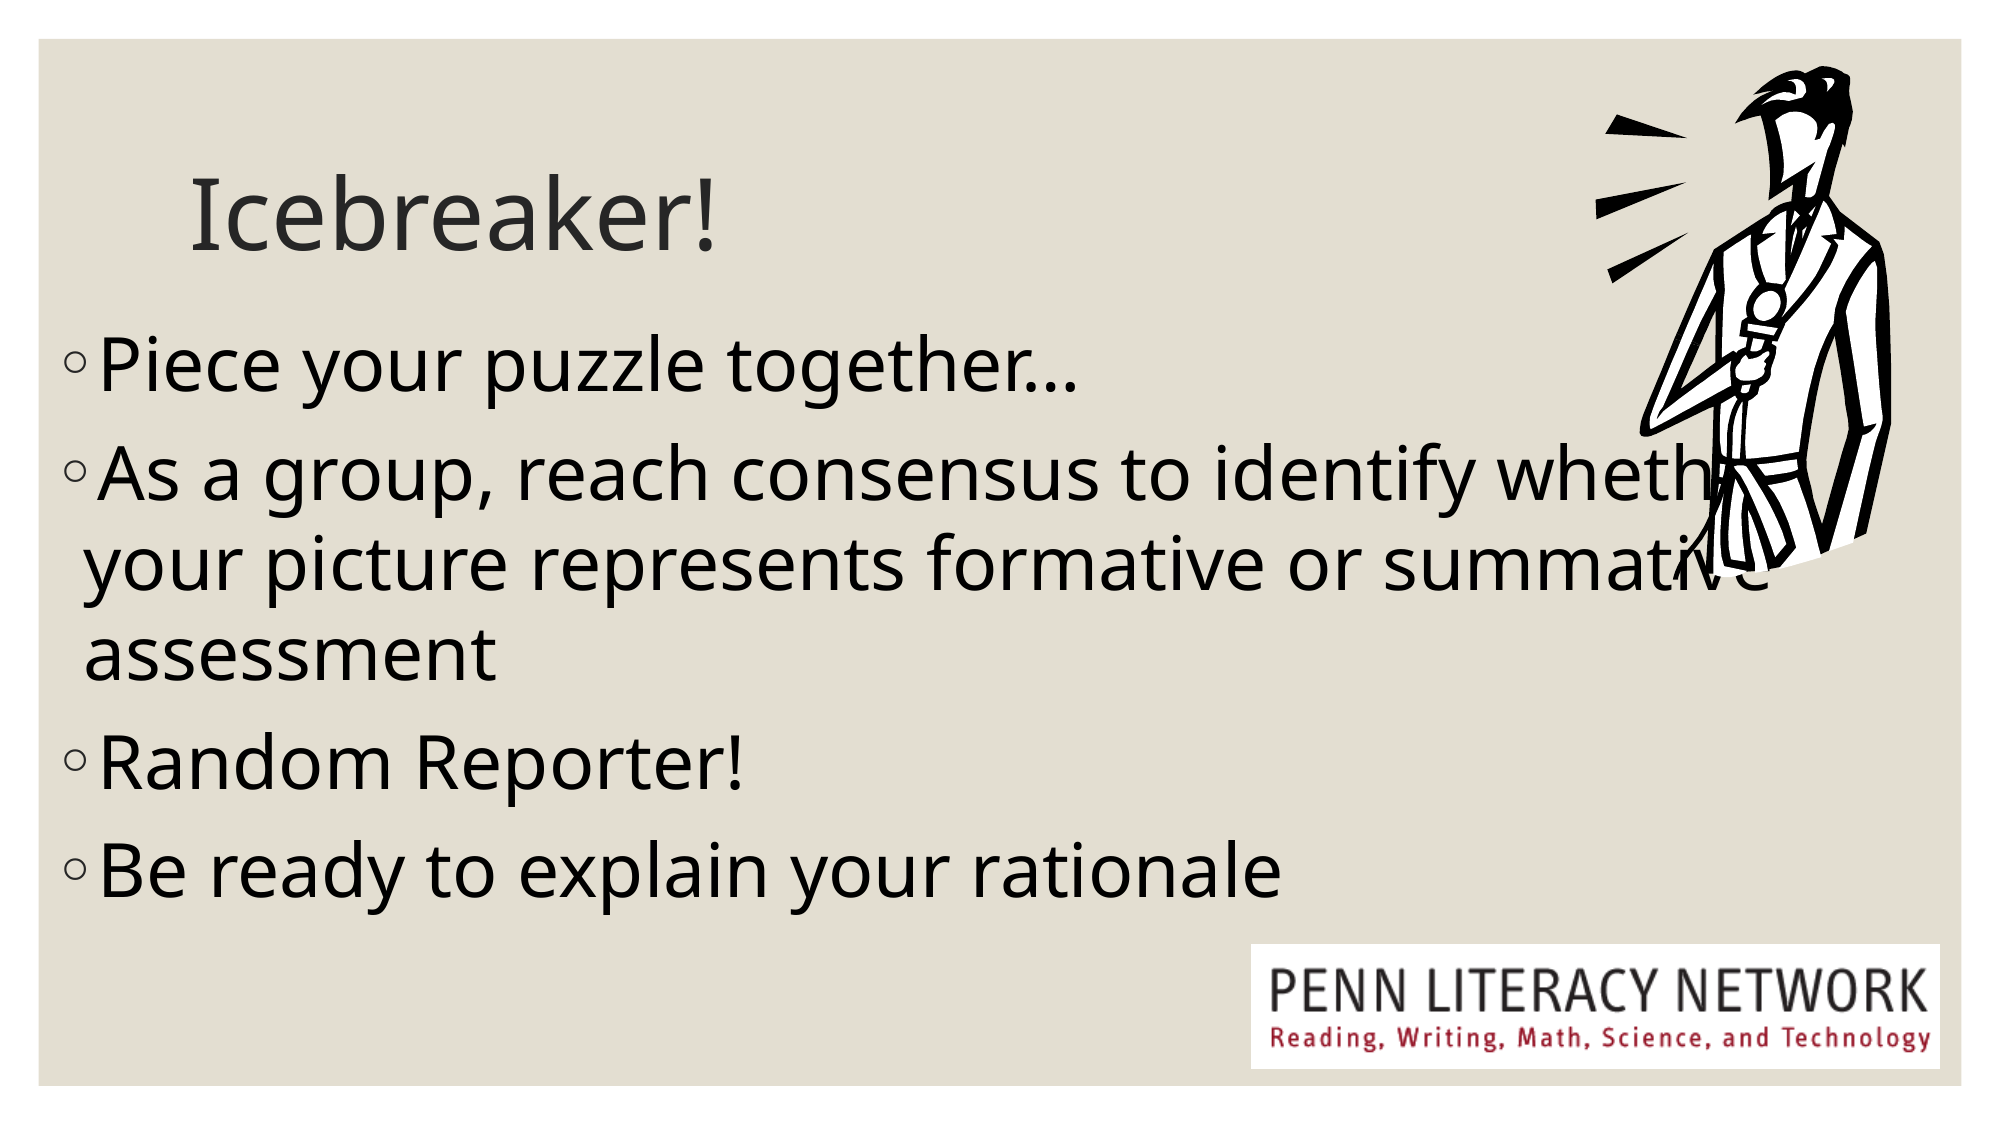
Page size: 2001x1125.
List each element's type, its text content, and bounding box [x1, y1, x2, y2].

picture [1595, 65, 1894, 580]
list Piece your puzzle together… As a group, reach consensus to identify whether your picture represents formative or summative assessment Random Reporter! Be ready to explain your rationale [38, 309, 1825, 1030]
title Icebreaker! [174, 105, 1589, 309]
picture [1251, 944, 1940, 1069]
